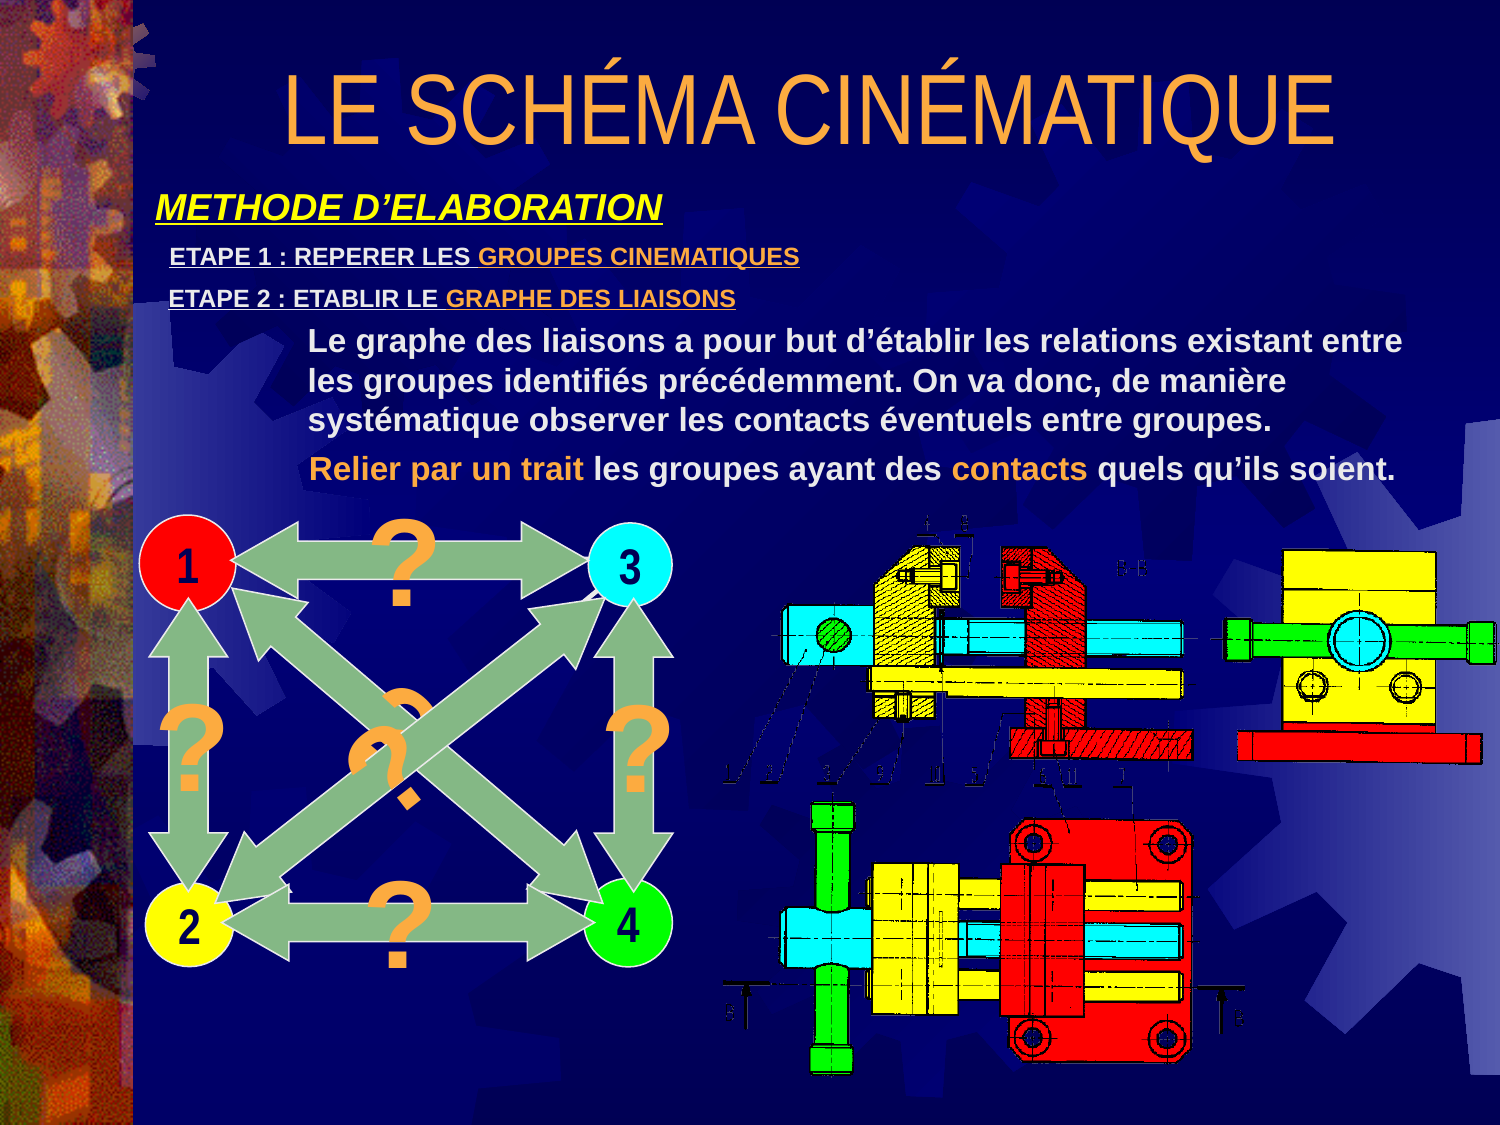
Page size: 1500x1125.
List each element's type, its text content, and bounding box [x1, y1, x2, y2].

picture [723, 512, 1500, 1079]
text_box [228, 665, 585, 831]
picture [0, 0, 133, 1125]
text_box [221, 836, 595, 1002]
text_box 1 [139, 515, 230, 598]
text_box LE SCHÉMA CINÉMATIQUE [267, 37, 1365, 173]
text_box 3 [589, 522, 673, 598]
text_box Relier par un trait les groupes ayant des contacts quels qu’ils soient. [294, 446, 1421, 495]
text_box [230, 474, 589, 640]
text_box ETAPE 1 : REPERER LES GROUPES CINEMATIQUES [154, 232, 1137, 278]
text_box 4 [595, 892, 673, 967]
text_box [139, 598, 228, 892]
text_box 2 [145, 892, 221, 967]
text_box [585, 598, 673, 892]
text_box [228, 660, 585, 665]
text_box METHODE D’ELABORATION [140, 175, 761, 236]
text_box Le graphe des liaisons a pour but d’établir les relations existant entre les groupes identifiés précédemment. On va donc, de manière systématique observer les contacts éventuels entre groupes. [292, 311, 1460, 446]
text_box ETAPE 2 : ETABLIR LE GRAPHE DES LIAISONS [153, 274, 891, 320]
